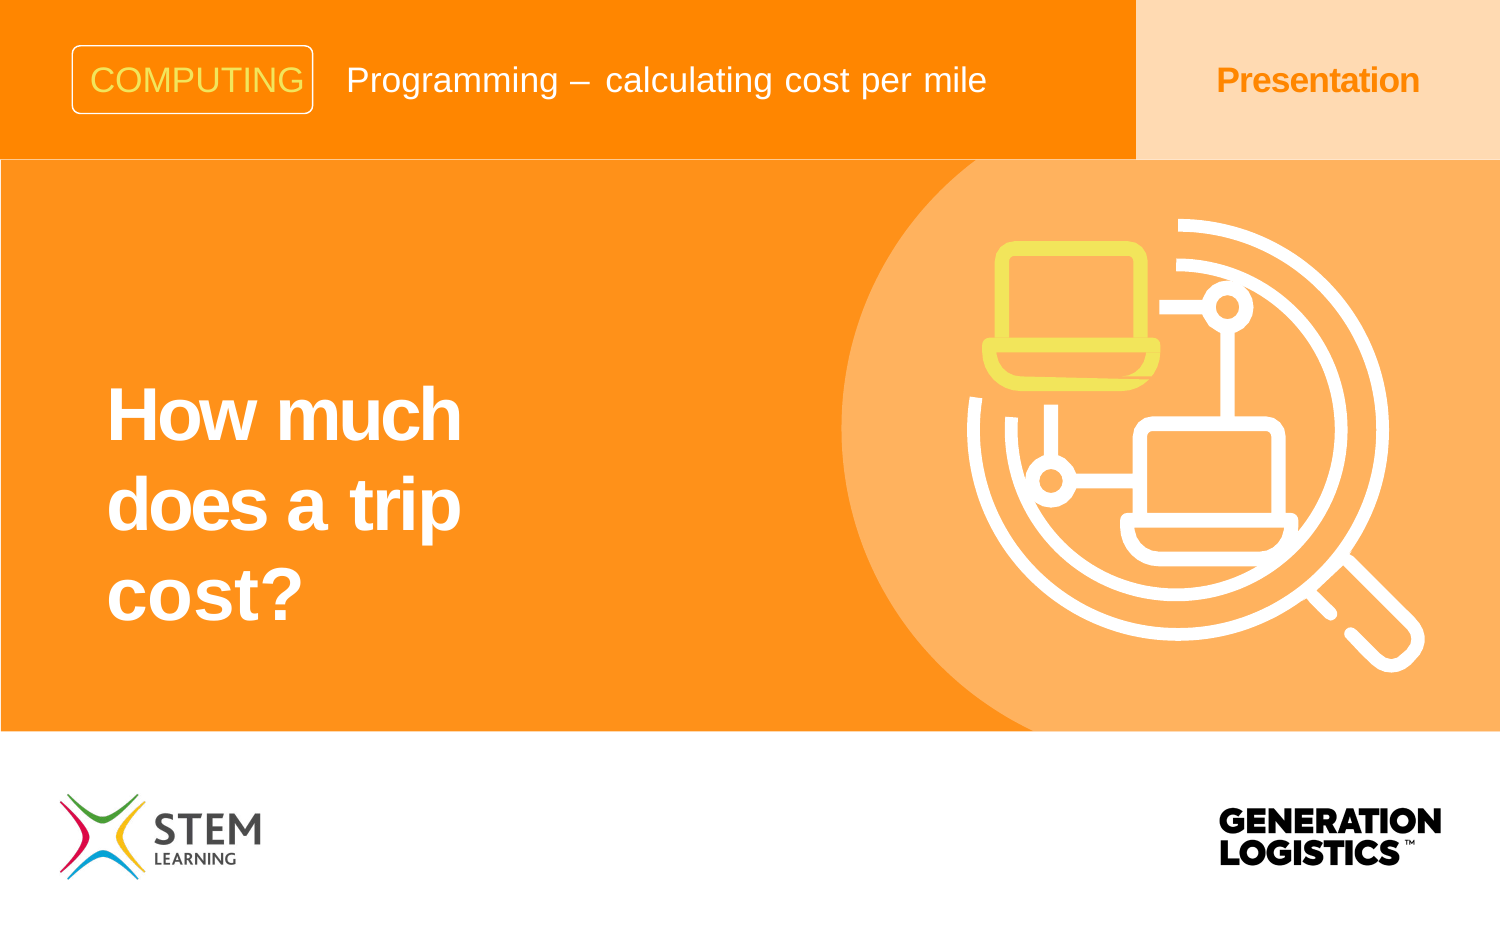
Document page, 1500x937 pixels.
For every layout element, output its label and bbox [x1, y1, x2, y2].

text_box [0, 44, 1500, 732]
picture [59, 793, 261, 880]
picture [1219, 807, 1441, 866]
